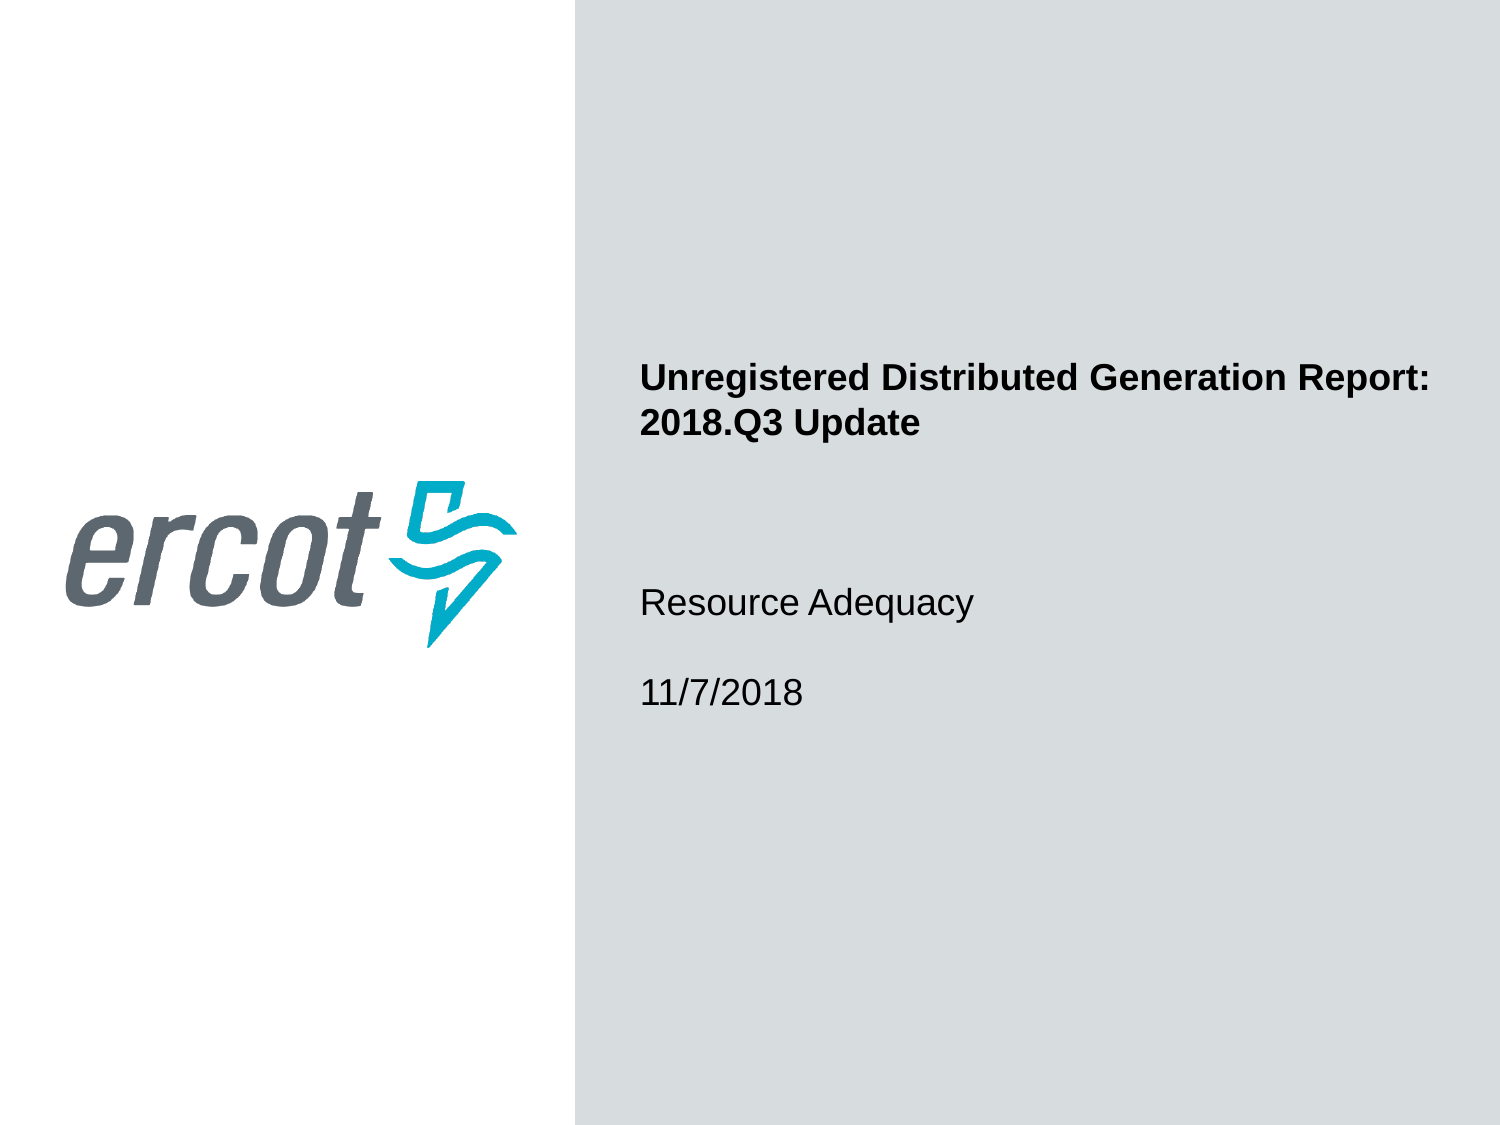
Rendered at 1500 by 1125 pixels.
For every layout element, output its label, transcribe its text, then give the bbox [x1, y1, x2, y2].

text_box Unregistered Distributed Generation Report: 2018.Q3 Update Resource Adequacy 11/7/2018 [624, 345, 1500, 721]
picture [56, 471, 525, 654]
